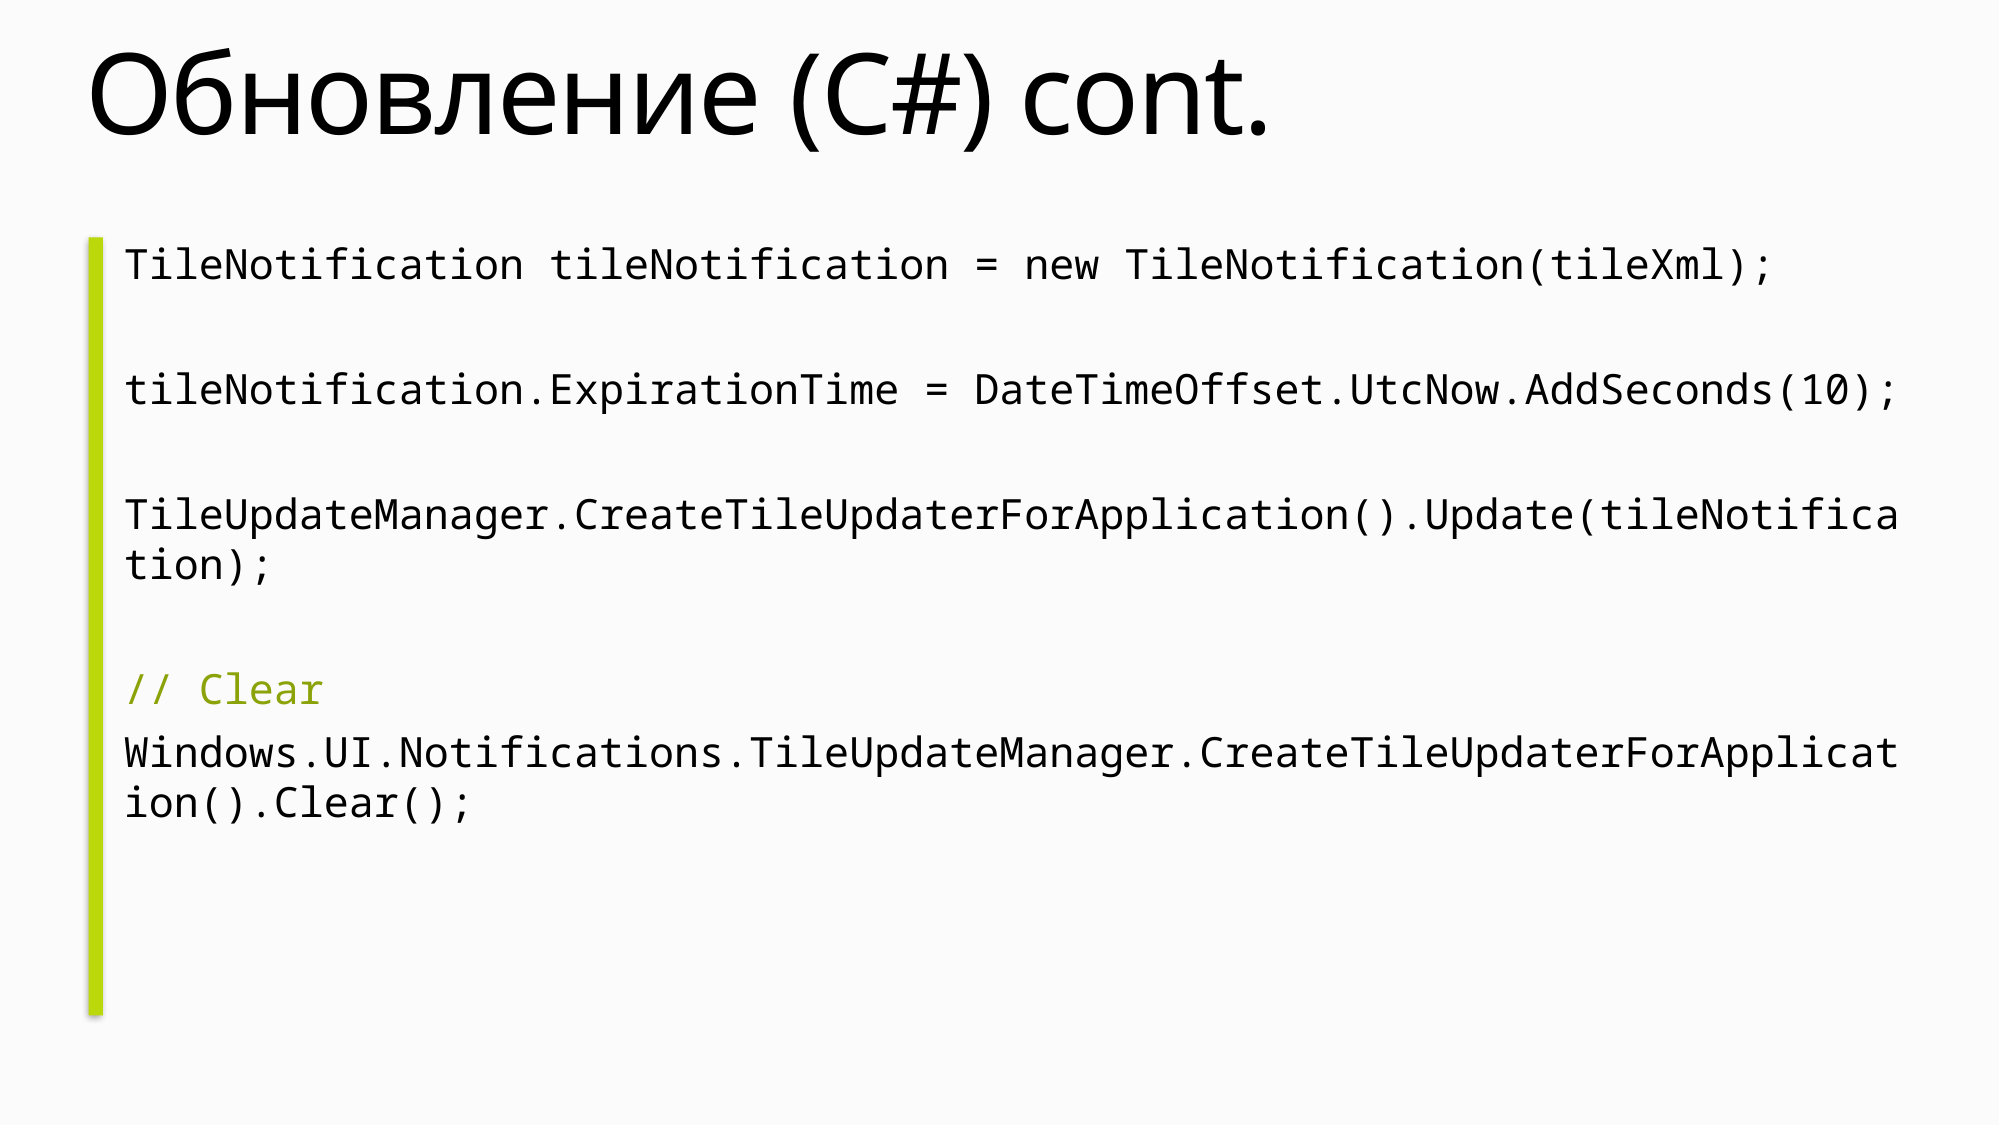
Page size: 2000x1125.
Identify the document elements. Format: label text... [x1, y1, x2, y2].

list TileNotification tileNotification = new TileNotification(tileXml); tileNotification.ExpirationTime = DateTimeOffset.UtcNow.AddSeconds(10); TileUpdateManager.CreateTileUpdaterForApplication().Update(tileNotification); // Clear Windows.UI.Notifications.TileUpdateManager.CreateTileUpdaterForApplication().Clear(); [123, 237, 1914, 781]
title Обновление (C#) cont. [85, 37, 1914, 161]
